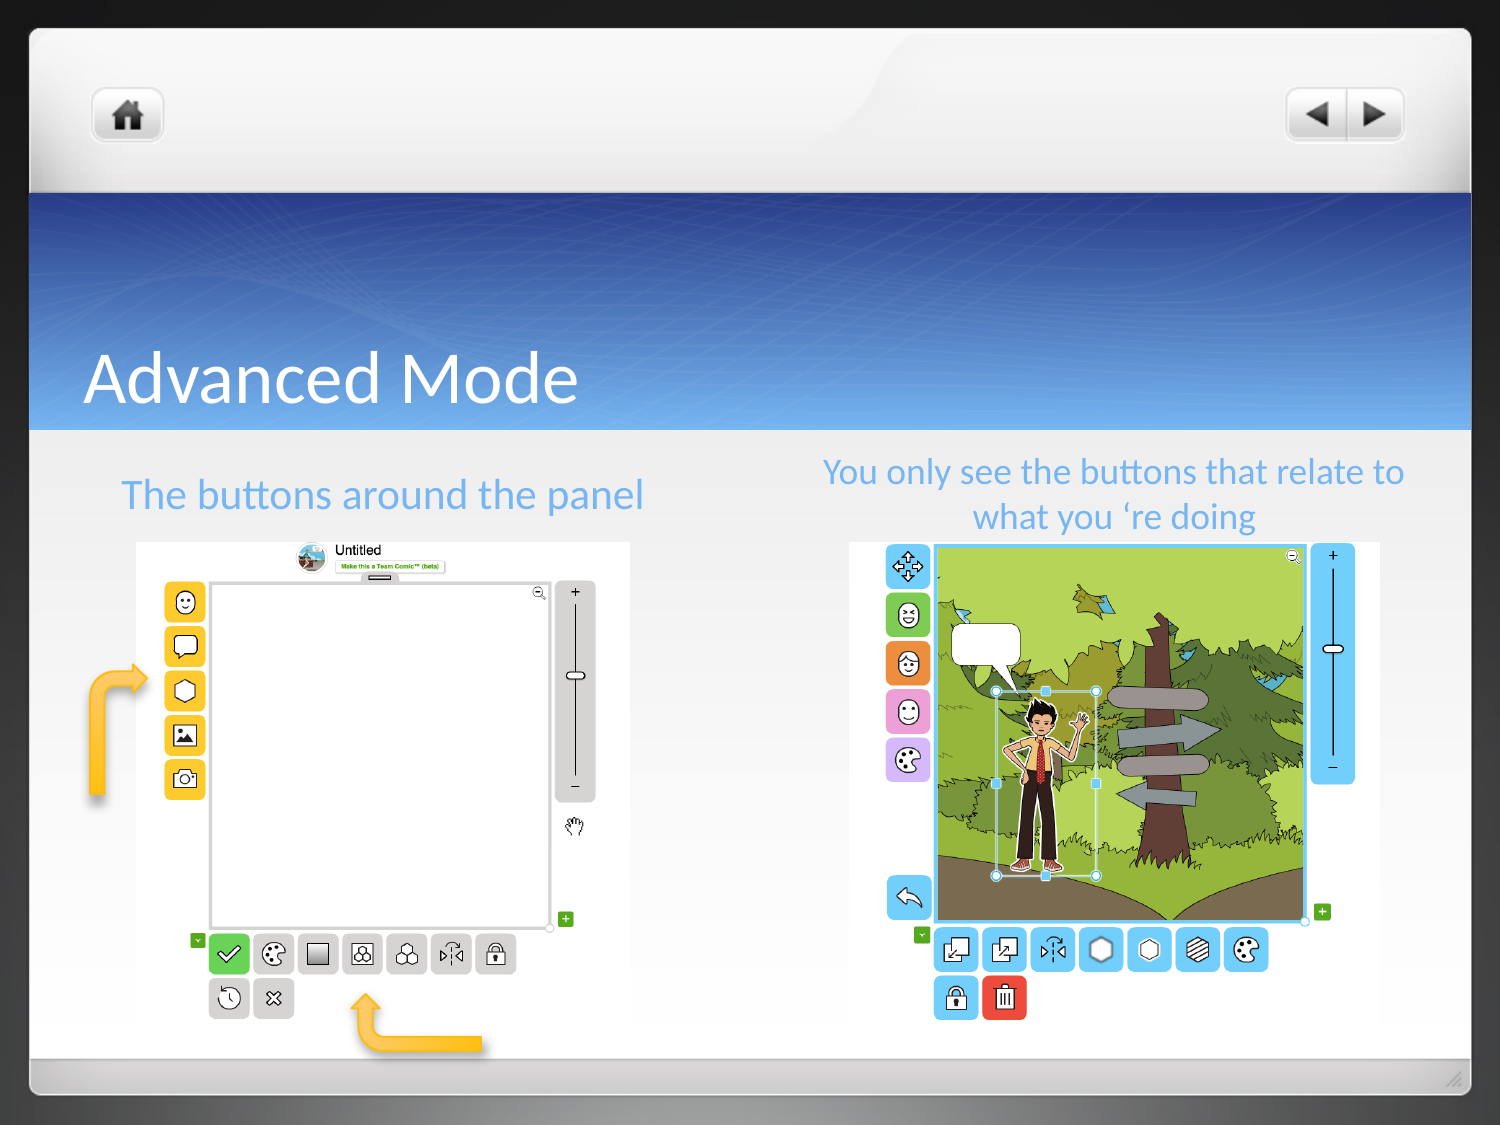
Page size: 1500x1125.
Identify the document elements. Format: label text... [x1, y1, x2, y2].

picture [0, 0, 1500, 1125]
list The buttons around the panel [68, 438, 699, 542]
list You only see the buttons that relate to what you ‘re doing [799, 438, 1430, 542]
title Advanced Mode [68, 238, 1432, 427]
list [67, 542, 699, 1024]
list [798, 542, 1430, 1024]
